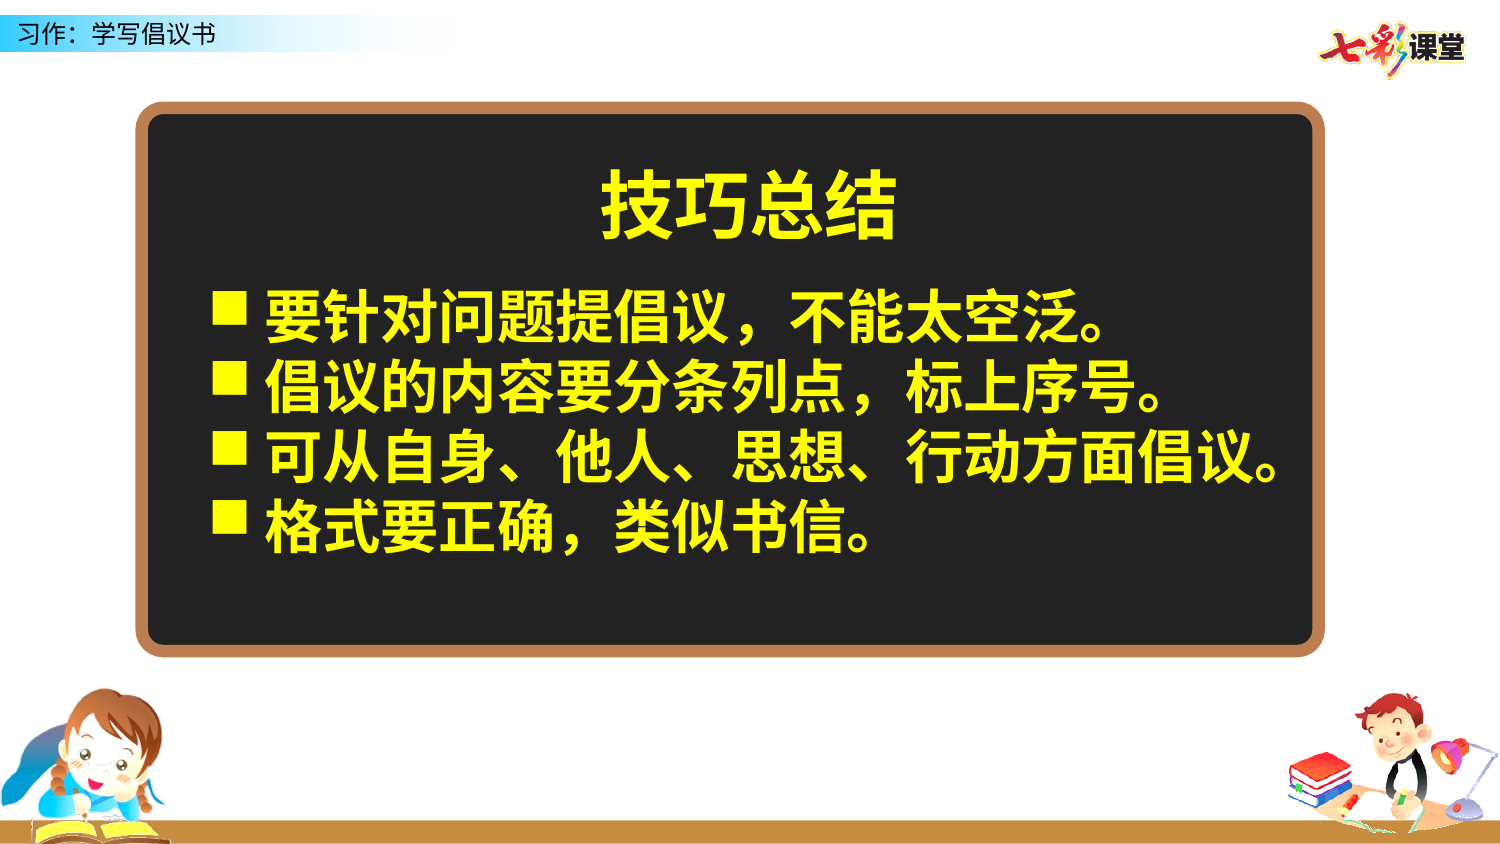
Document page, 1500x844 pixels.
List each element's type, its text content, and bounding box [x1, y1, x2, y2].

picture [1284, 648, 1500, 844]
text_box [139, 105, 1321, 654]
picture [0, 648, 180, 844]
text_box 要针对问题提倡议，不能太空泛。 倡议的内容要分条列点，标上序号。 可从自身、他人、思想、行动方面倡议。 格式要正确，类似书信。 [193, 272, 1307, 568]
text_box 技巧总结 [397, 151, 1103, 256]
picture [1316, 20, 1468, 80]
